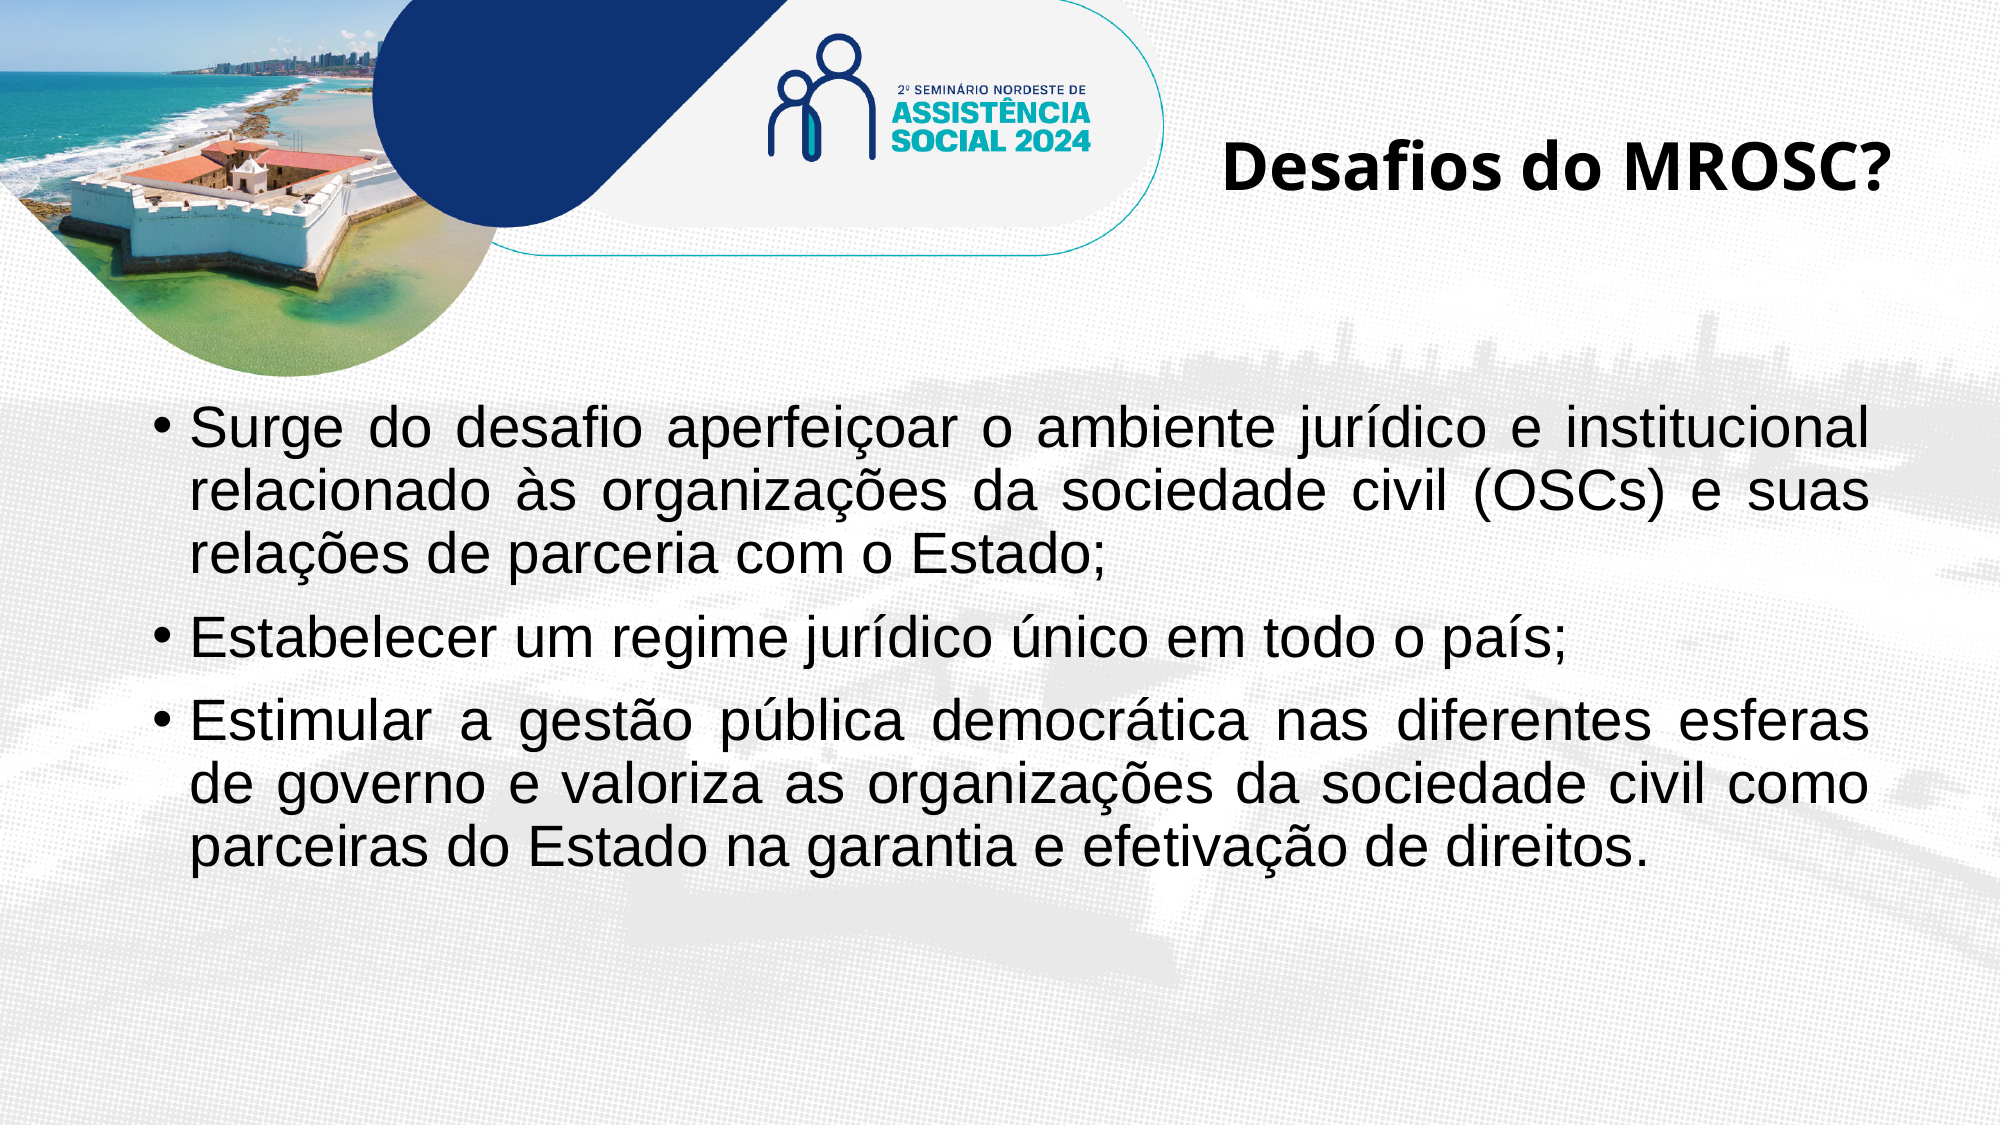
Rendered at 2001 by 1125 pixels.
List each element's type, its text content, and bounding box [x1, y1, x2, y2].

list Surge do desafio aperfeiçoar o ambiente jurídico e institucional relacionado às organizações da sociedade civil (OSCs) e suas relações de parceria com o Estado; Estabelecer um regime jurídico único em todo o país; Estimular a gestão pública democrática nas diferentes esferas de governo e valoriza as organizações da sociedade civil como parceiras do Estado na garantia e efetivação de direitos. [137, 389, 1888, 1104]
picture [0, 0, 2001, 1125]
title Desafios do MROSC? [1193, 59, 1920, 278]
